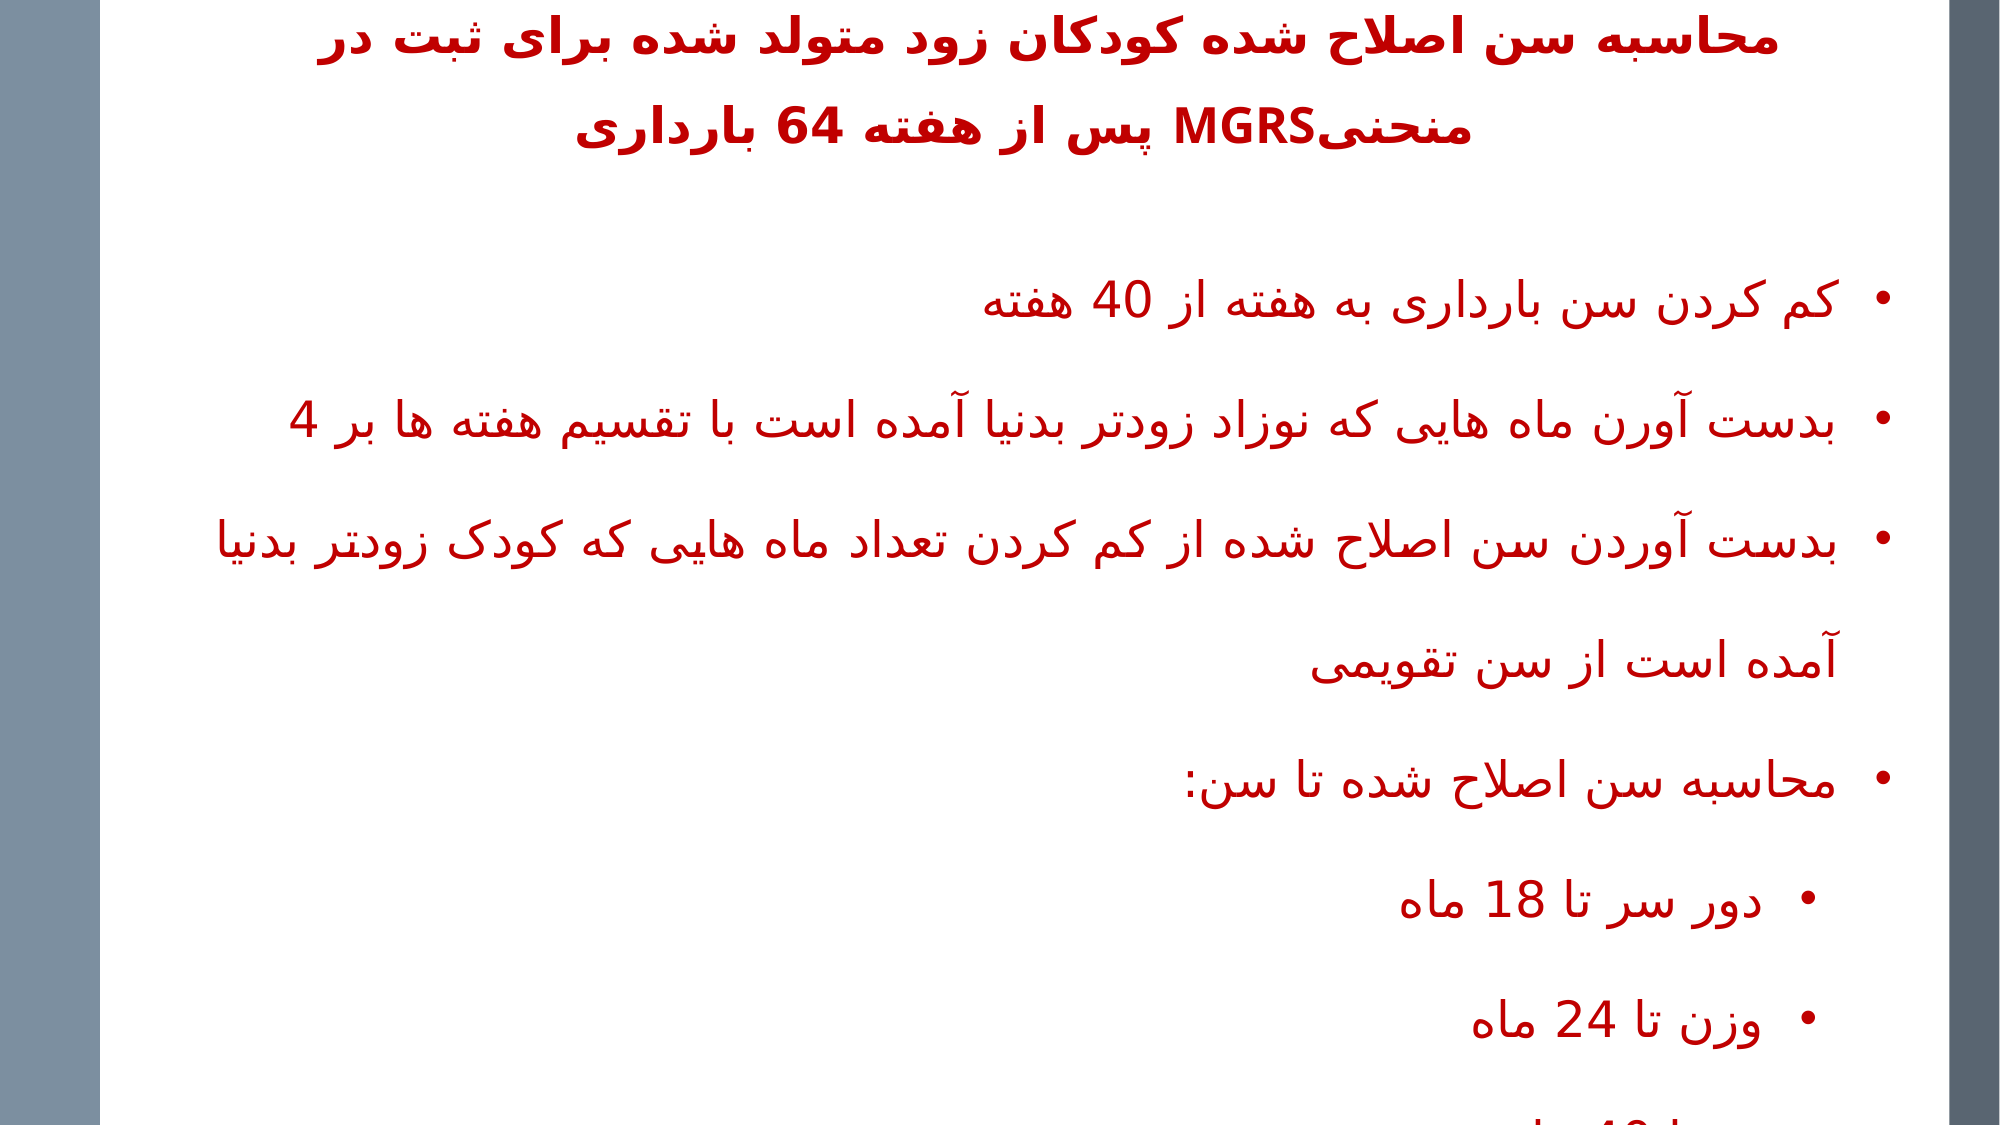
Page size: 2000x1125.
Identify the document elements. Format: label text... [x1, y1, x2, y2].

text_box کم کردن سن بارداری به هفته از 40 هفته بدست آورن ماه هایی که نوزاد زودتر بدنیا آمده است با تقسیم هفته ها بر 4 بدست آوردن سن اصلاح شده از کم کردن تعداد ماه هایی که کودک زودتر بدنیا آمده است از سن تقویمی محاسبه سن اصلاح شده تا سن: دور سر تا 18 ماه وزن تا 24 ماه قد تا 40 ماه [199, 199, 1907, 1125]
title محاسبه سن اصلاح شده کودکان زود متولد شده برای ثبت در منحنیMGRS پس از هفته 64 بارداری [112, 0, 1938, 161]
